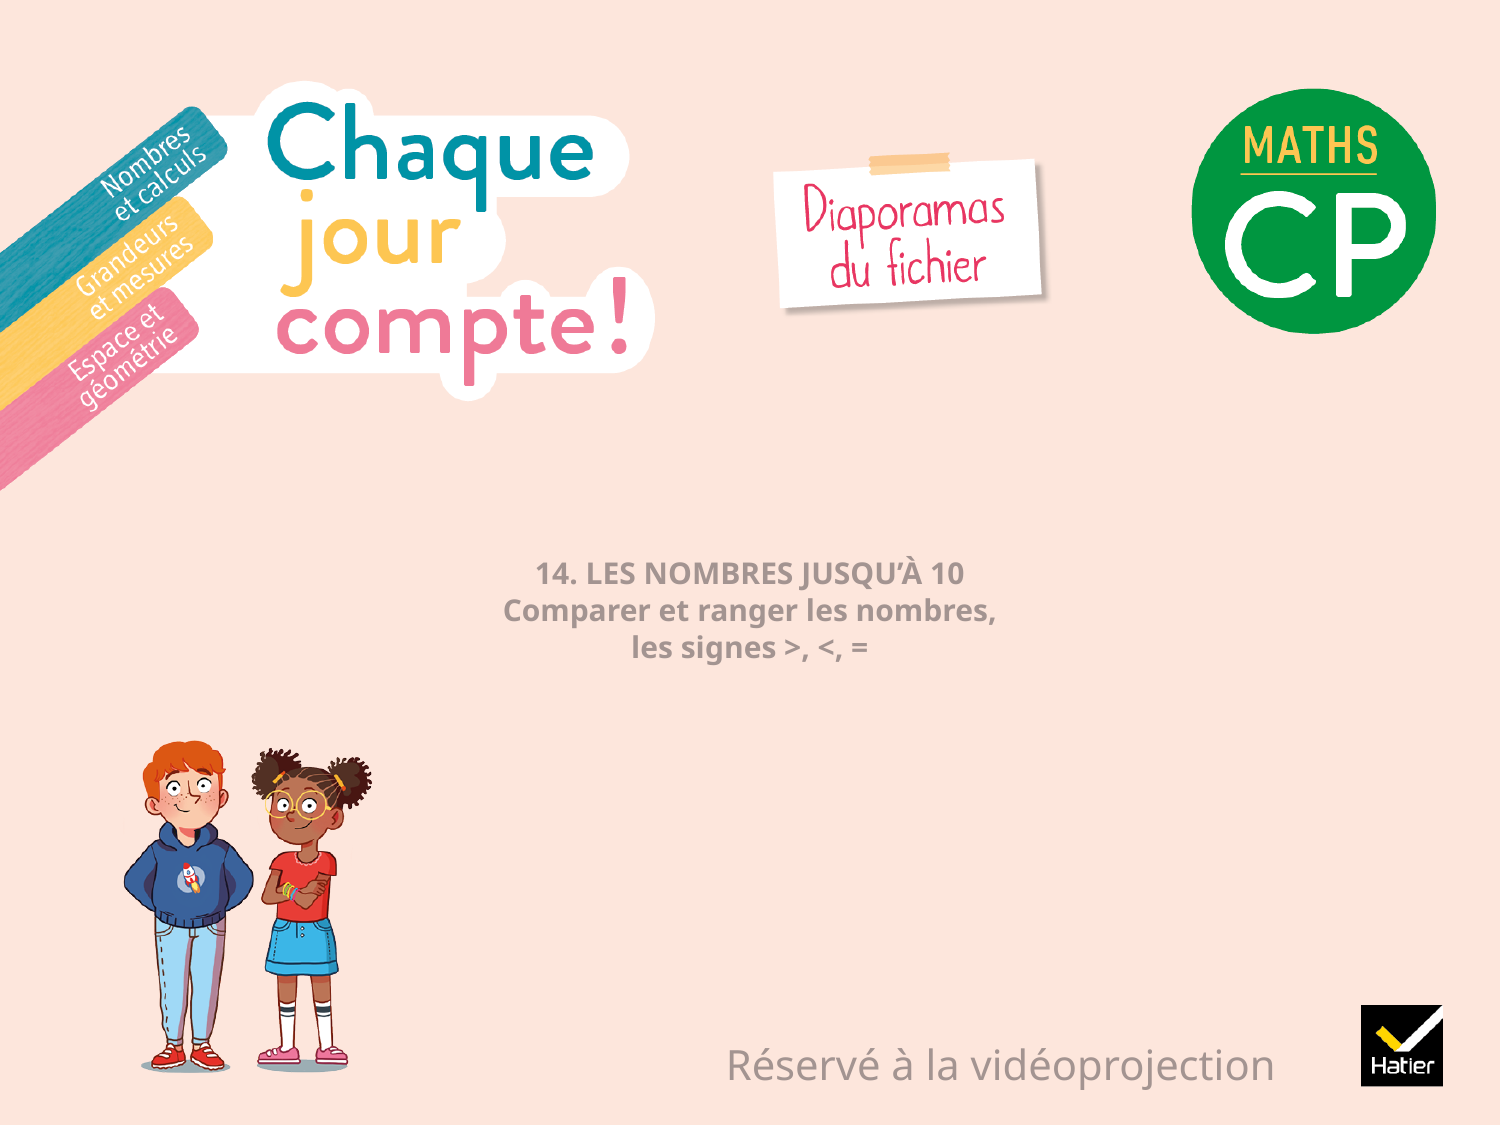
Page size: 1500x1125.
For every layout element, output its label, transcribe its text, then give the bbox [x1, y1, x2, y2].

text_box Réservé à la vidéoprojection [711, 1028, 1437, 1111]
title 14. LES NOMBRES JUSQU’À 10 Comparer et ranger les nombres, les signes >, <, = [110, 544, 1390, 675]
picture [0, 0, 1500, 1125]
